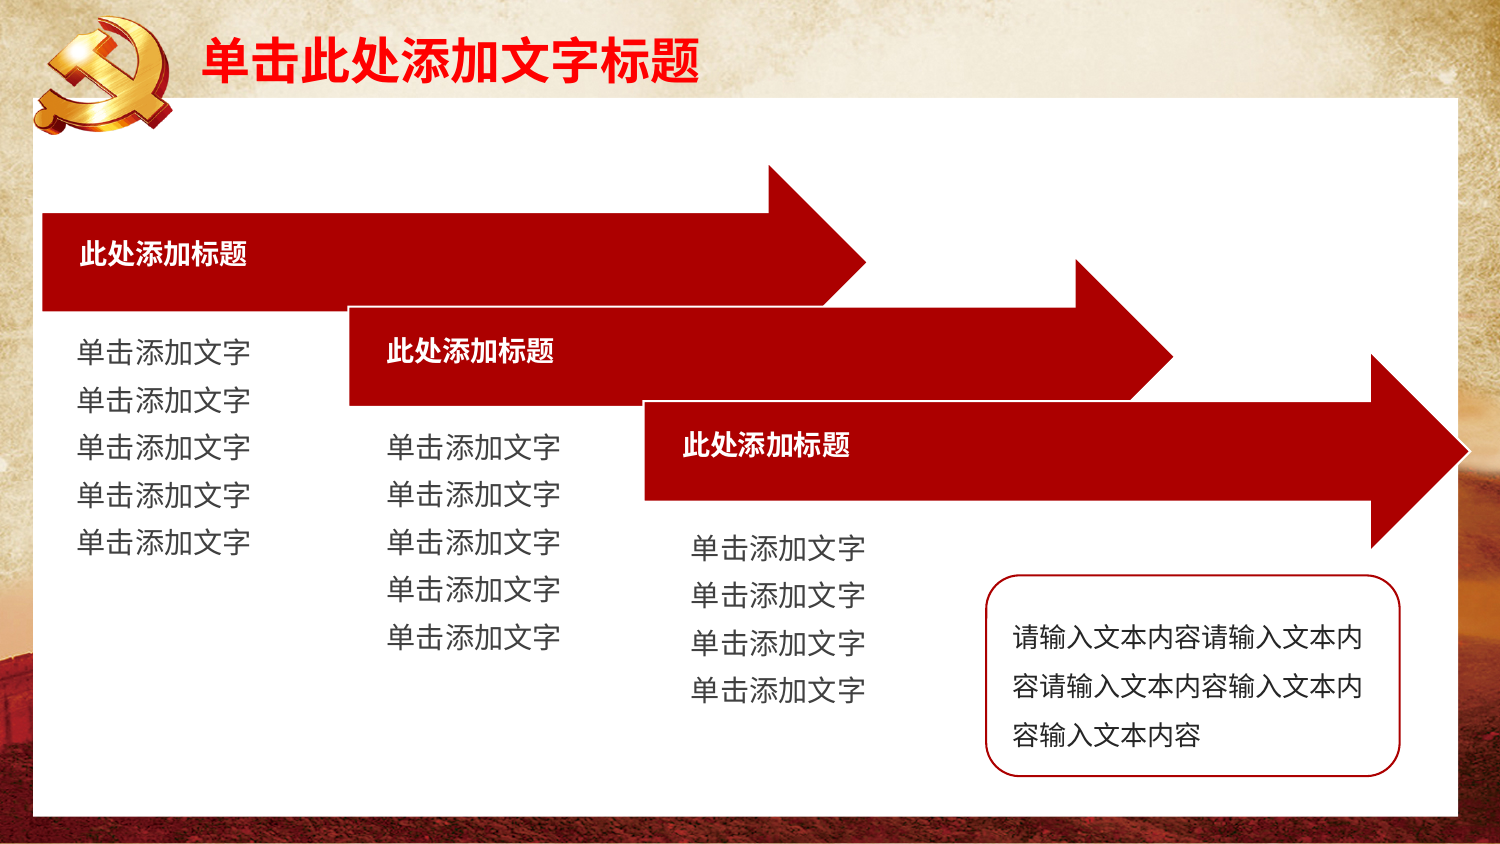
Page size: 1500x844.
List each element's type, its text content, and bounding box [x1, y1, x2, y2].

text_box 此处添加标题 [371, 325, 656, 375]
text_box 单击添加文字 单击添加文字 单击添加文字 单击添加文字 单击添加文字 [61, 327, 313, 567]
text_box [156, 22, 561, 108]
text_box [40, 159, 870, 314]
text_box [642, 348, 1472, 555]
text_box [347, 253, 1177, 409]
text_box 此处添加标题 [64, 229, 349, 279]
text_box 单击添加文字 单击添加文字 单击添加文字 单击添加文字 [676, 522, 928, 715]
text_box 此处添加标题 [667, 420, 951, 469]
text_box 单击添加文字 单击添加文字 单击添加文字 单击添加文字 单击添加文字 [371, 421, 624, 662]
text_box [985, 574, 1401, 778]
picture [0, 0, 1500, 844]
text_box 请输入文本内容请输入文本内容请输入文本内容输入文本内容输入文本内容 [998, 596, 1388, 758]
